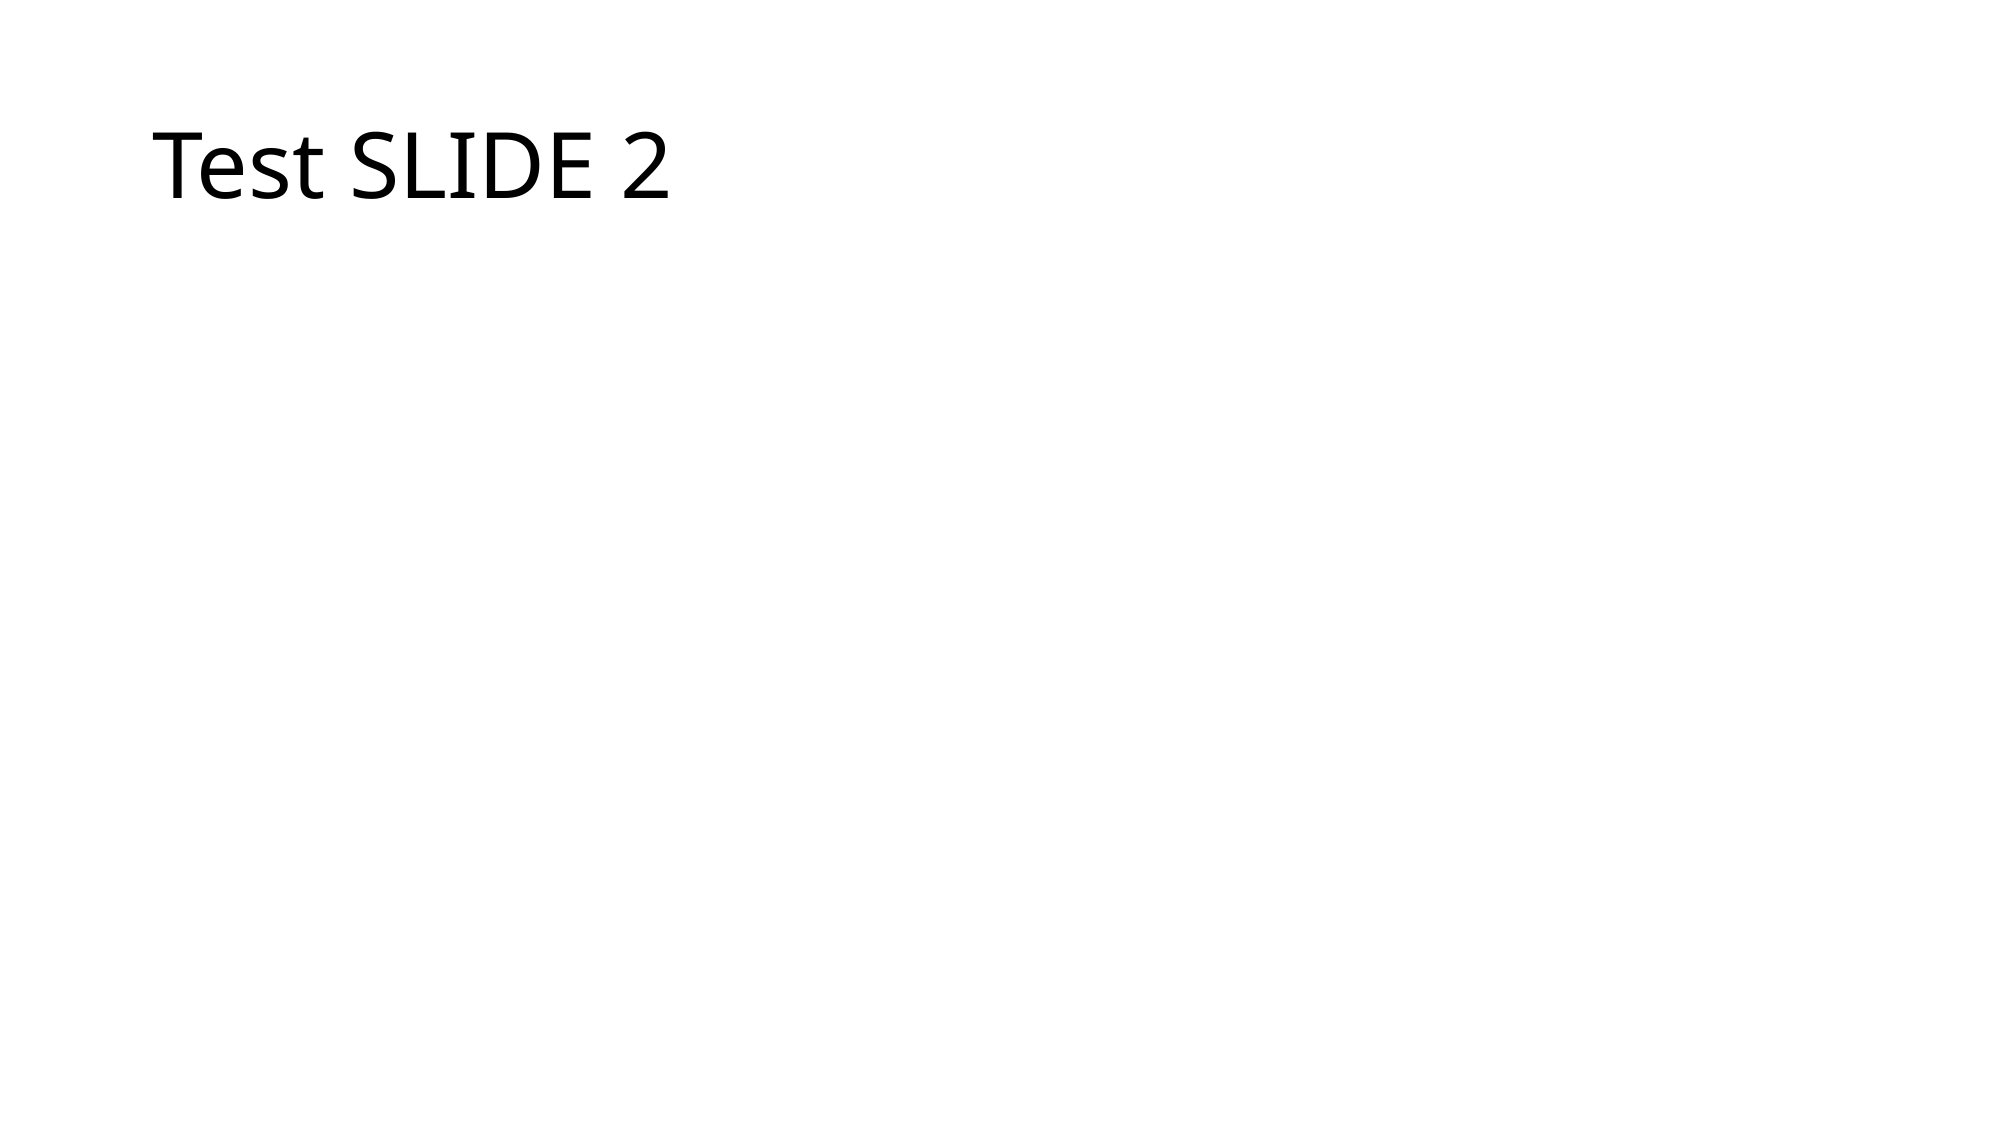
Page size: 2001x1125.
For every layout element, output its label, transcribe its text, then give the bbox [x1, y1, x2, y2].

title Test SLIDE 2 [137, 59, 1863, 278]
